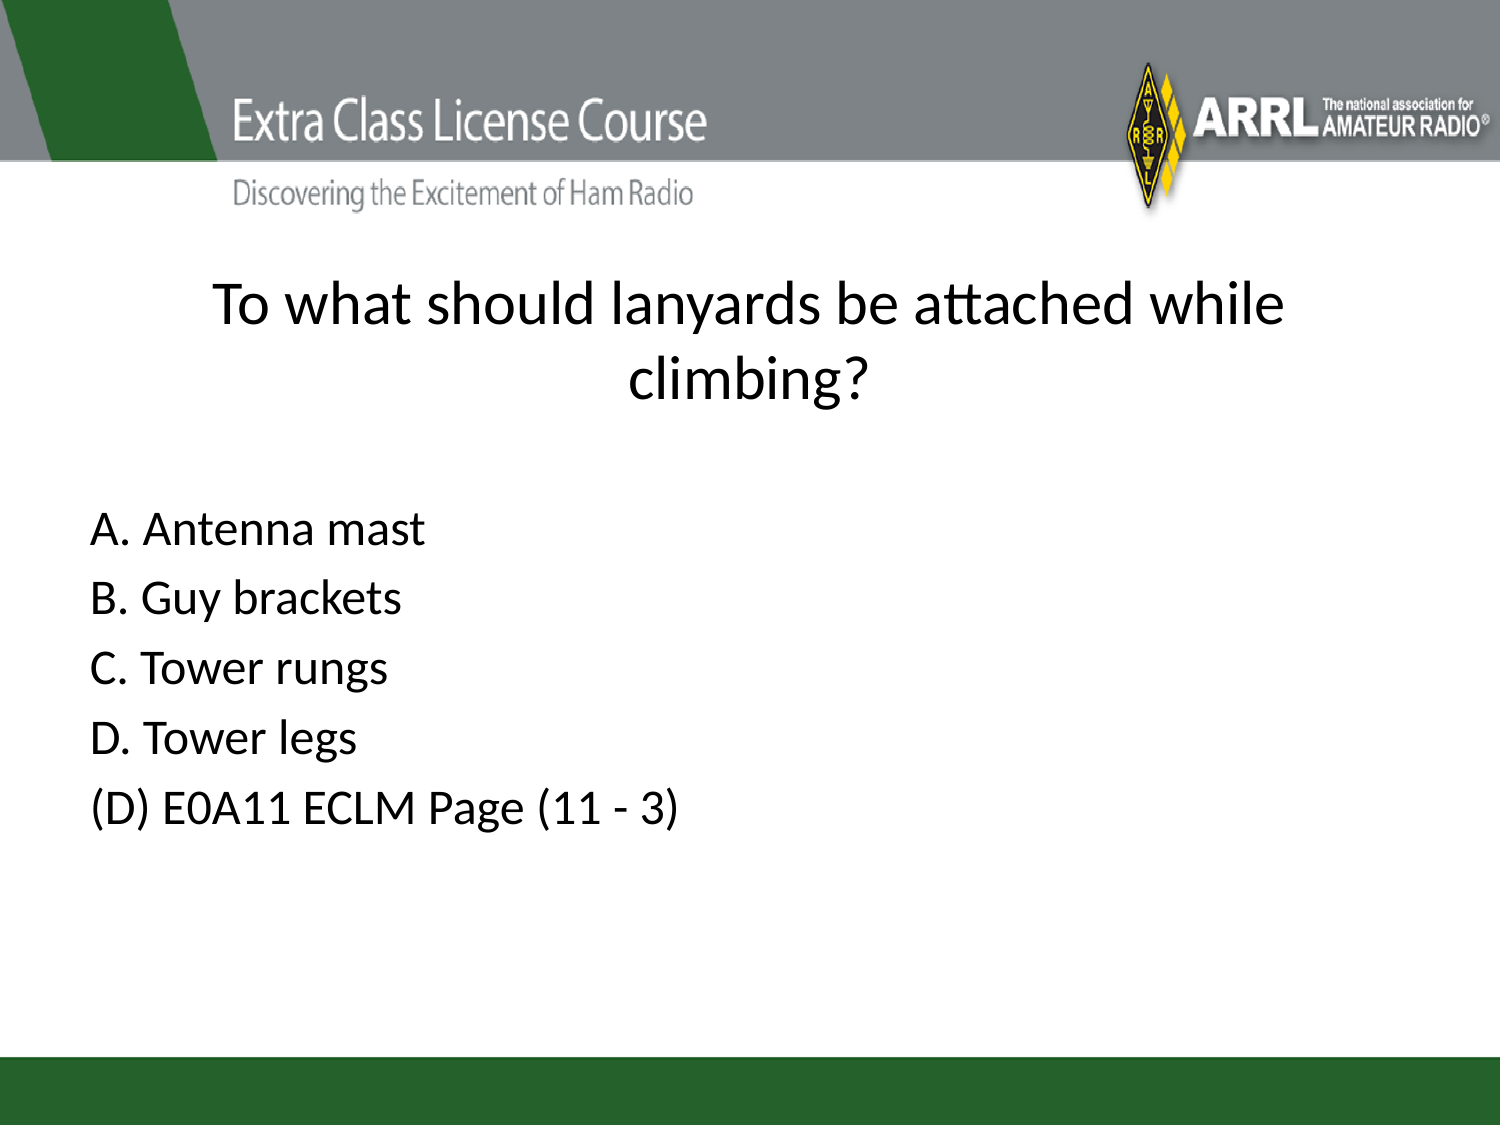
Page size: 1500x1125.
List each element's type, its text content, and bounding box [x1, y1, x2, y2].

picture [0, 0, 1500, 1125]
title To what should lanyards be attached while climbing? [75, 254, 1425, 435]
list A. Antenna mast B. Guy brackets C. Tower rungs D. Tower legs (D) E0A11 ECLM Page (11 - 3) [75, 487, 1425, 1005]
